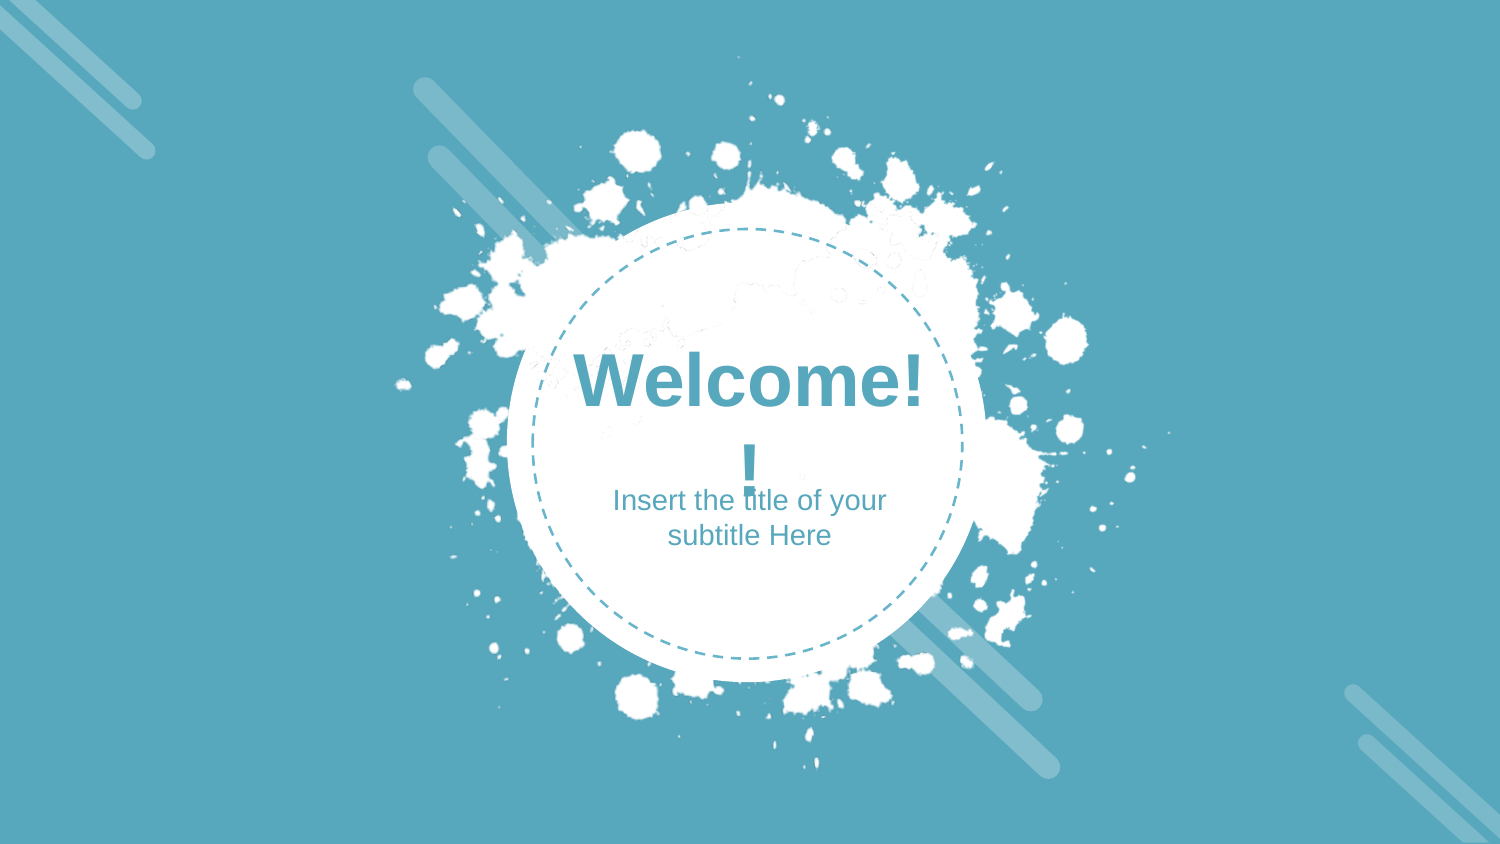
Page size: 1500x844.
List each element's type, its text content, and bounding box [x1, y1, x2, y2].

list Insert the title of your subtitle Here [556, 469, 944, 564]
list Welcome!! [556, 374, 944, 469]
picture [335, 0, 1256, 809]
